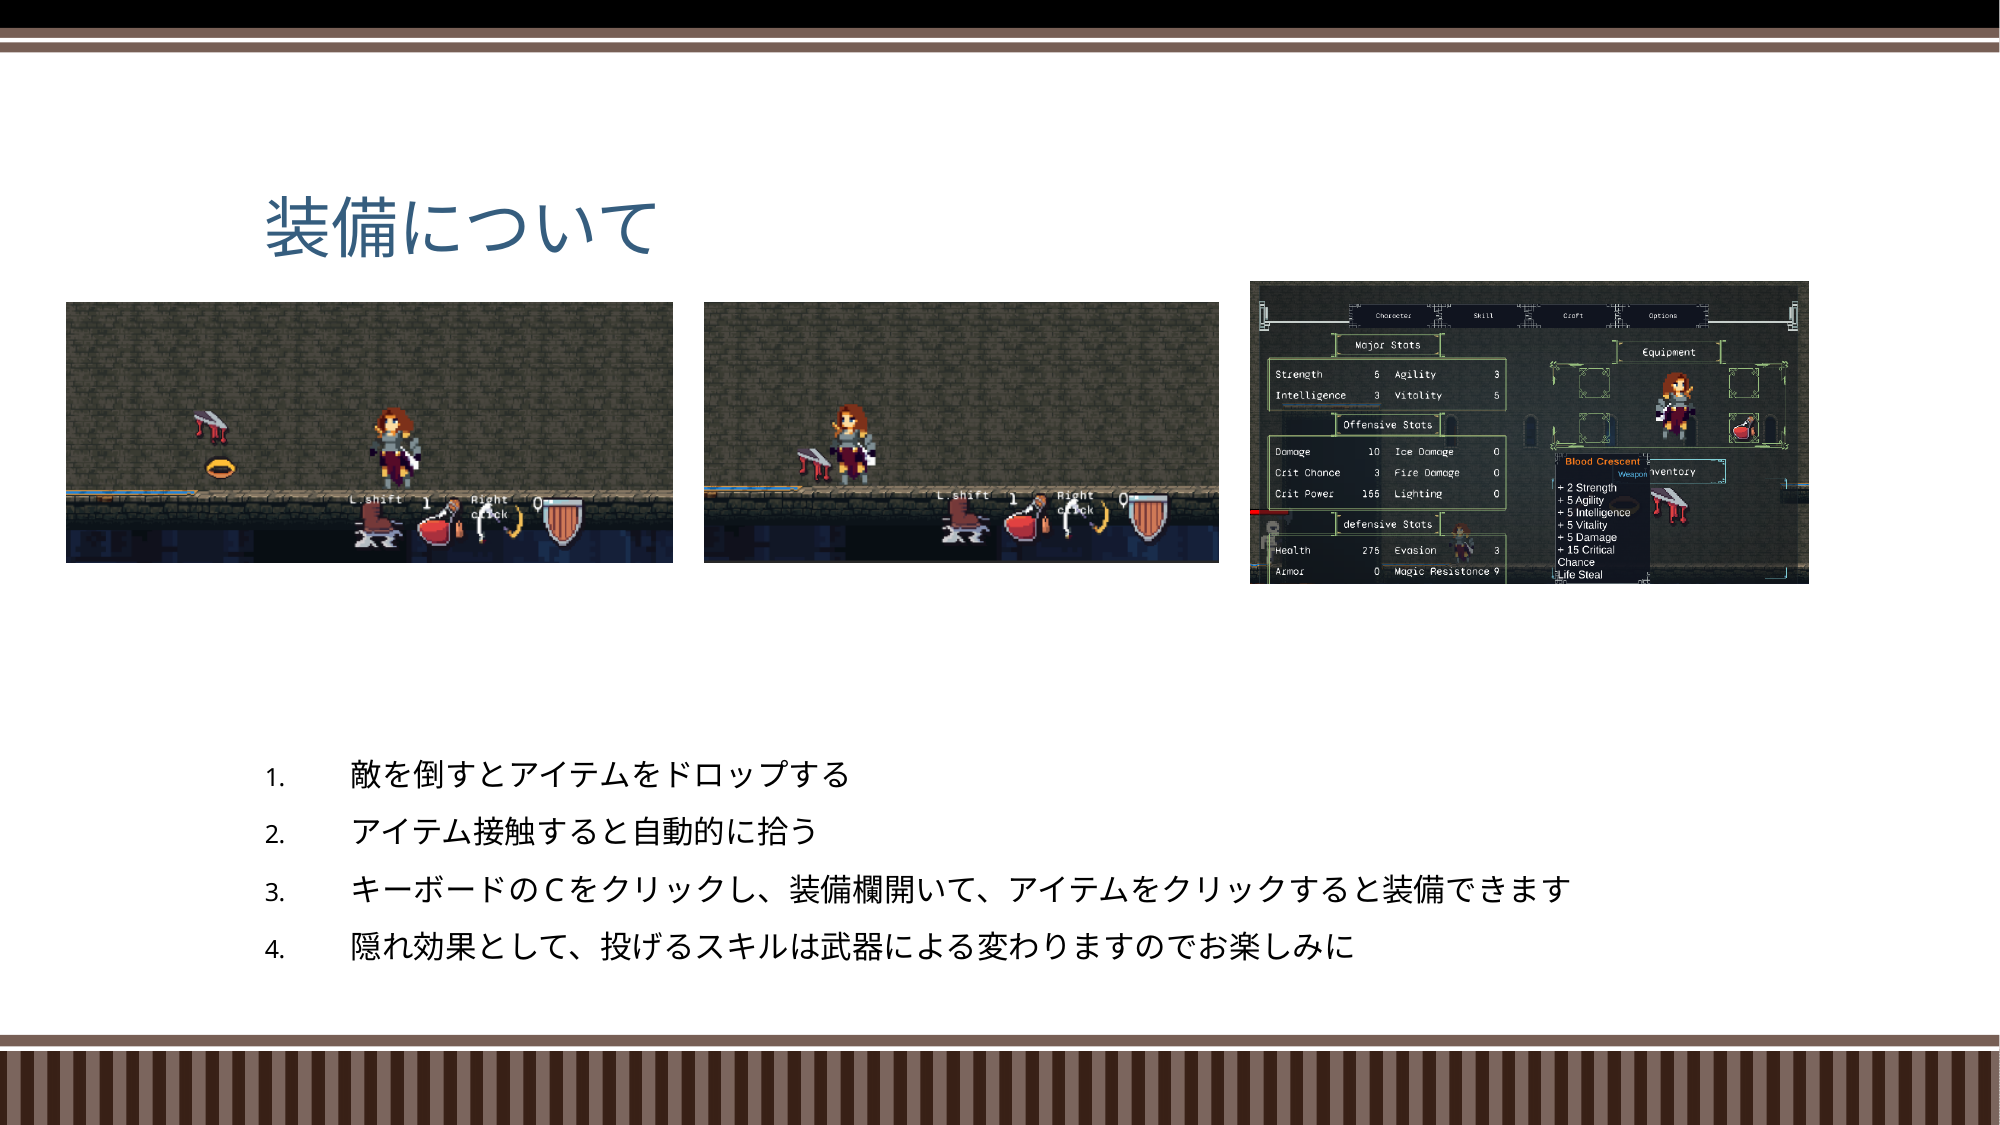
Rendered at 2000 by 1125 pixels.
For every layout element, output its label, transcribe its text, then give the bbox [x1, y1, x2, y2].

title 装備について [249, 99, 1750, 275]
list 敵を倒すとアイテムをドロップする アイテム接触すると自動的に拾う キーボードのCをクリックし、装備欄開いて、アイテムをクリックすると装備できます 隠れ効果として、投げるスキルは武器による変わりますのでお楽しみに [249, 751, 1792, 976]
picture [1249, 281, 1809, 584]
picture [66, 302, 673, 563]
picture [704, 302, 1219, 563]
